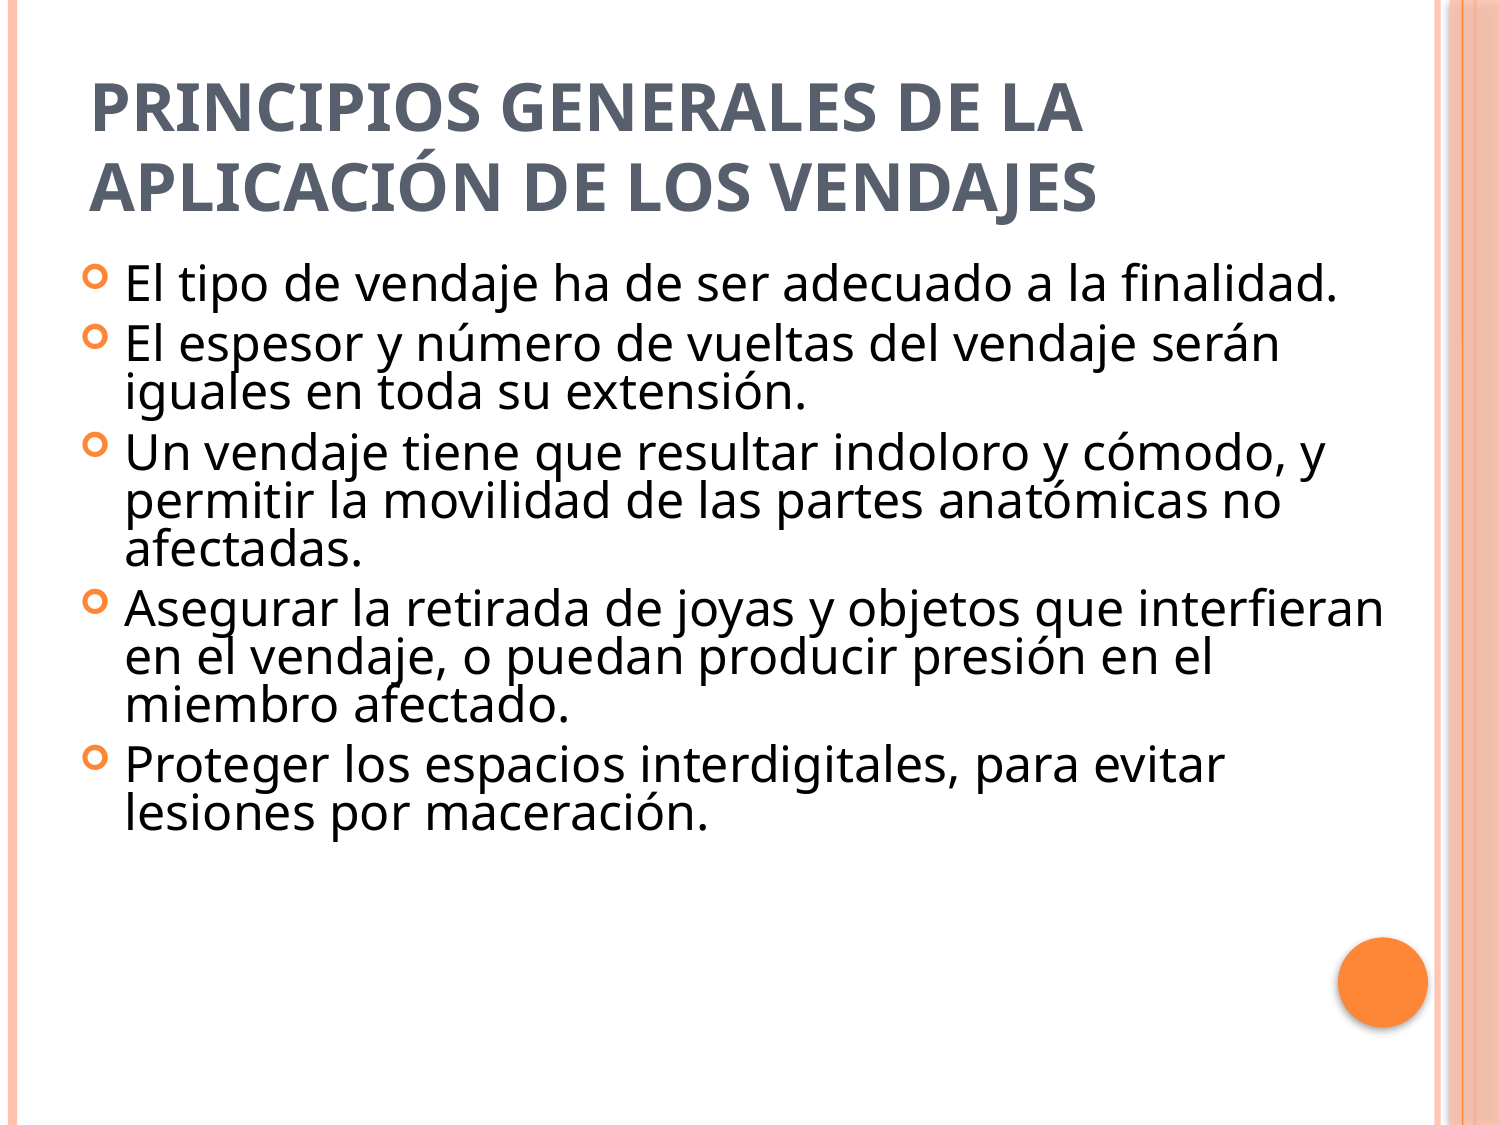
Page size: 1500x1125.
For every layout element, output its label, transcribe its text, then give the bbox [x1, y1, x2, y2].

list El tipo de vendaje ha de ser adecuado a la finalidad. El espesor y número de vueltas del vendaje serán iguales en toda su extensión. Un vendaje tiene que resultar indoloro y cómodo, y permitir la movilidad de las partes anatómicas no afectadas. Asegurar la retirada de joyas y objetos que interfieran en el vendaje, o puedan producir presión en el miembro afectado. Proteger los espacios interdigitales, para evitar lesiones por maceración. [64, 255, 1413, 1024]
title PRINCIPIOS GENERALES DE LA APLICACIÓN DE LOS VENDAJES [75, 45, 1300, 233]
